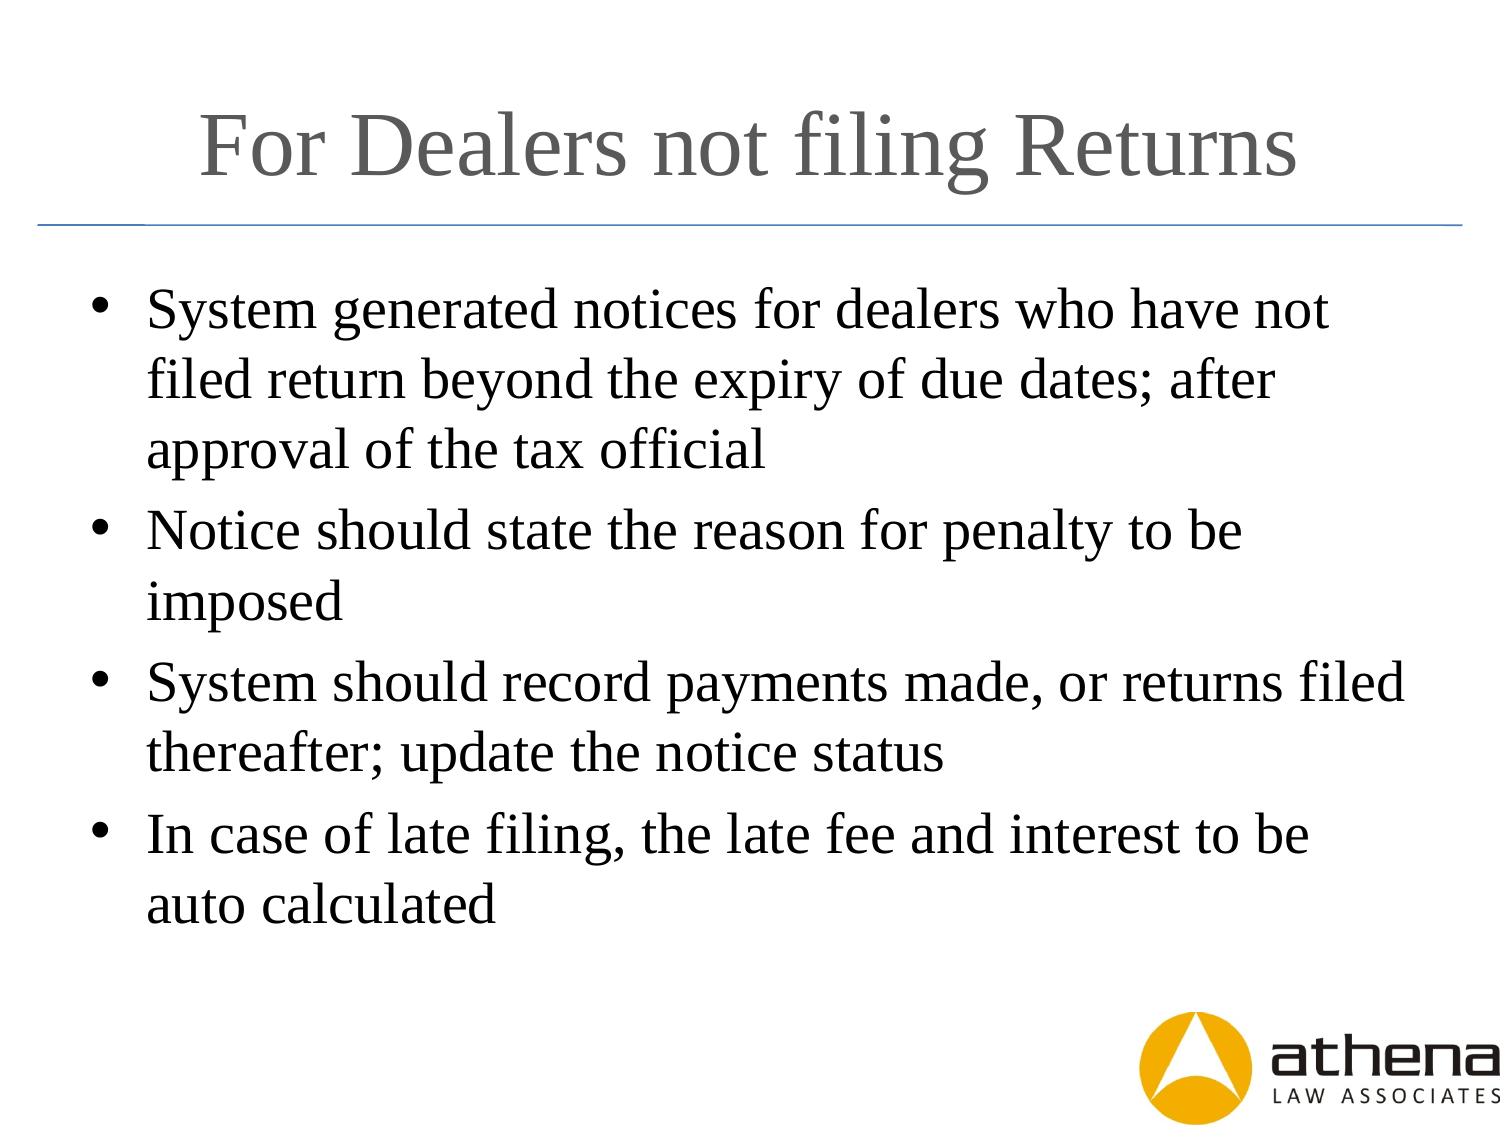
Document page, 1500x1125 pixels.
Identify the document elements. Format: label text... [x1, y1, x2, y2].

picture [1139, 1012, 1500, 1125]
title For Dealers not filing Returns [75, 45, 1425, 233]
list System generated notices for dealers who have not filed return beyond the expiry of due dates; after approval of the tax official Notice should state the reason for penalty to be imposed System should record payments made, or returns filed thereafter; update the notice status In case of late filing, the late fee and interest to be auto calculated [75, 262, 1425, 1005]
